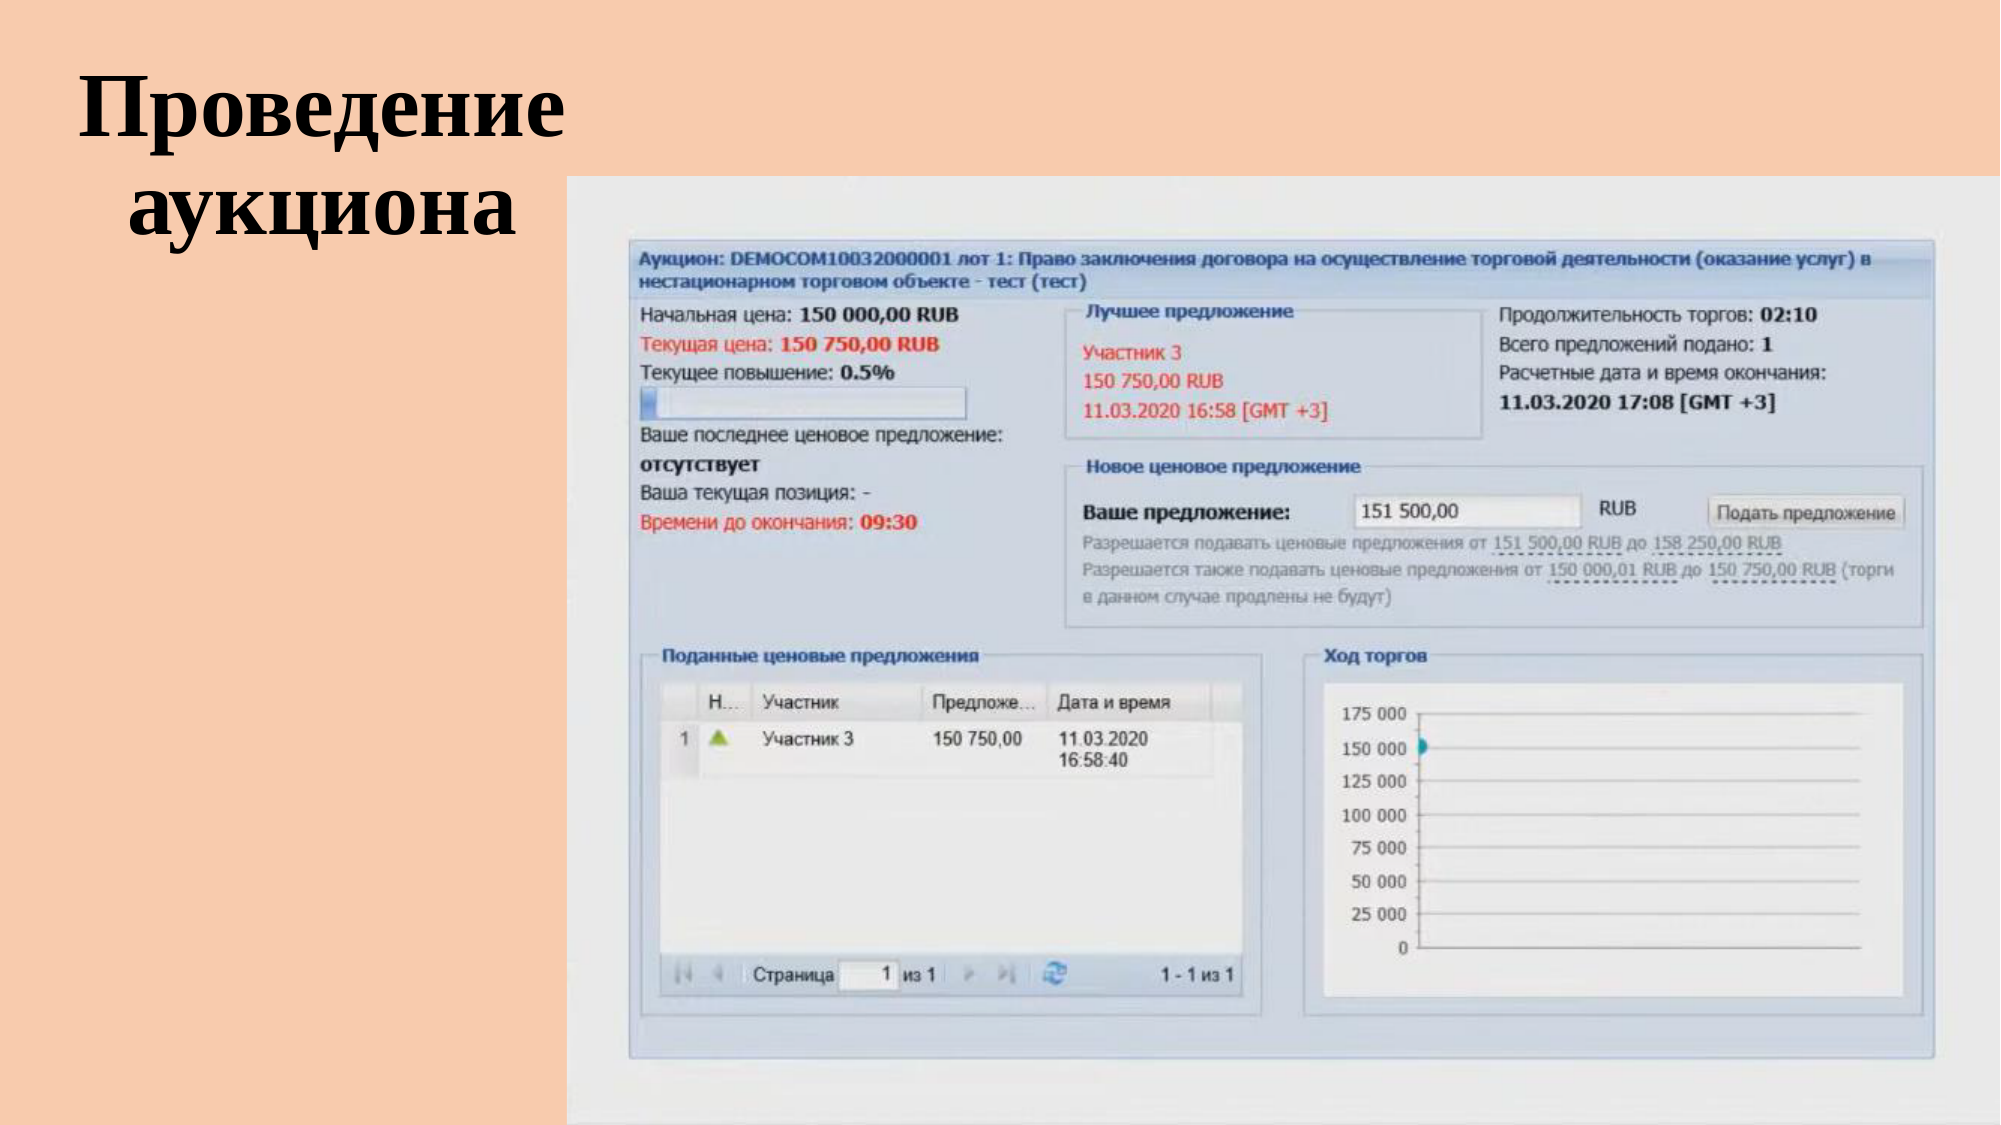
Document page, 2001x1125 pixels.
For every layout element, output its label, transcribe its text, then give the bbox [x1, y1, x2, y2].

picture [566, 176, 2000, 1125]
title Проведение аукциона [0, 0, 646, 263]
